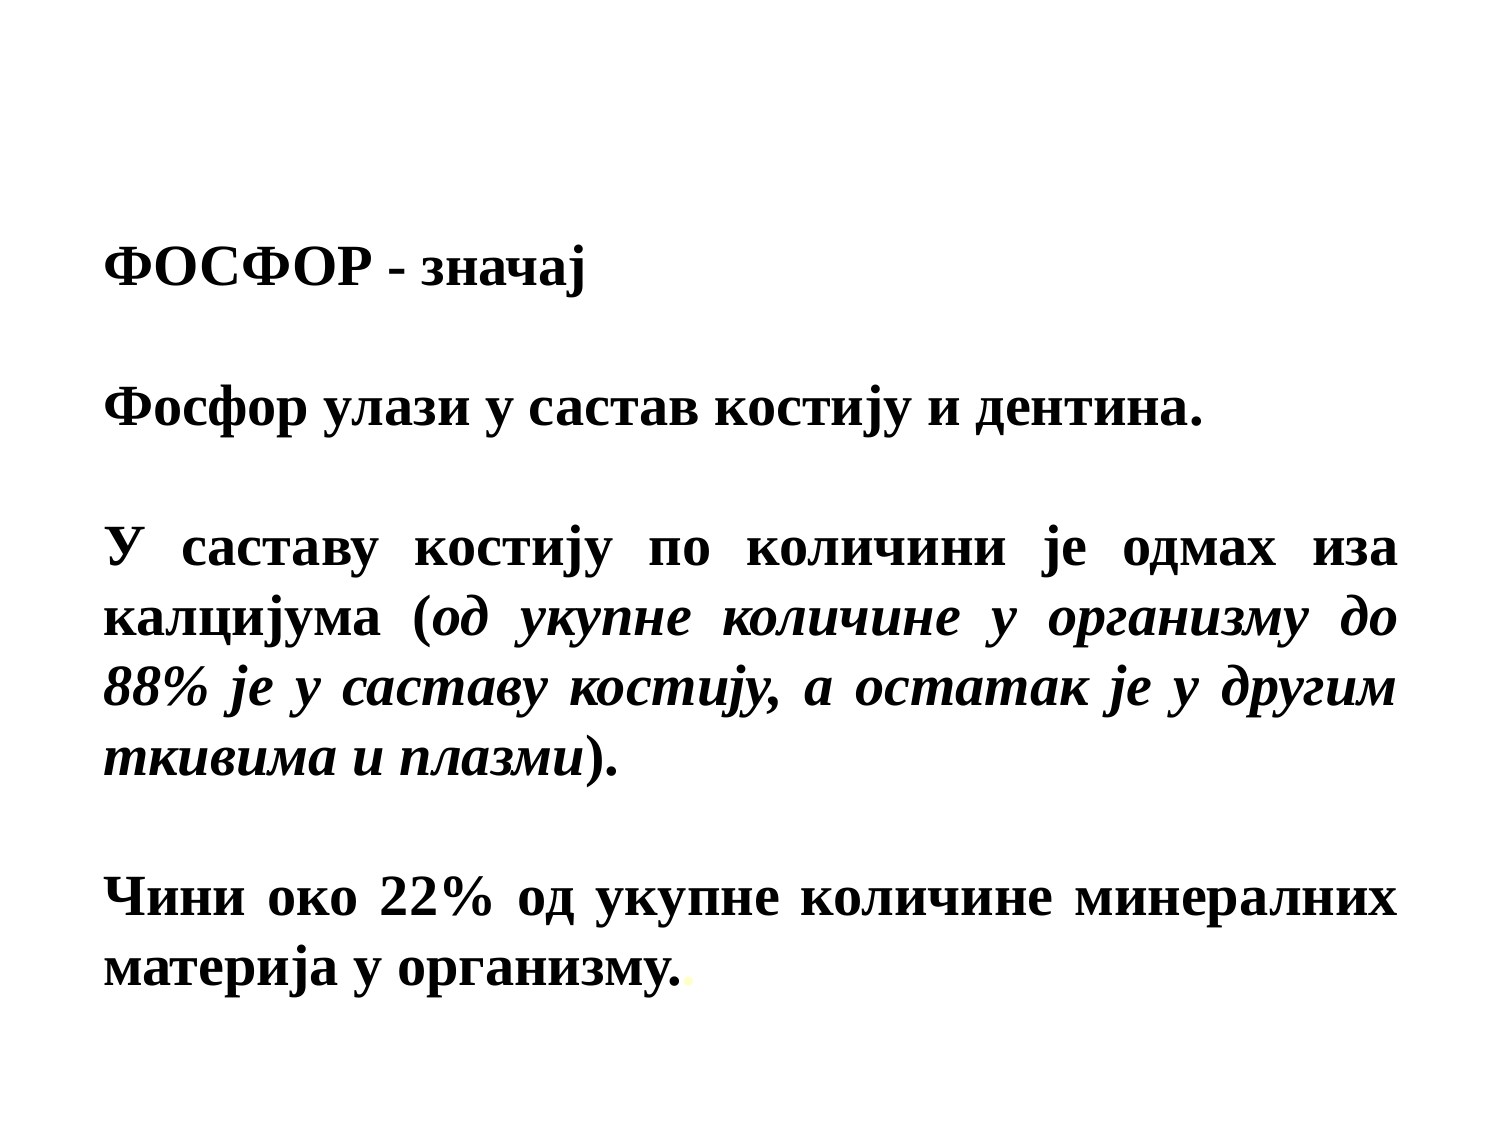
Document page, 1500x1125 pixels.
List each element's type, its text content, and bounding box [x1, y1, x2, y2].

text_box ФОСФОР - значај Фосфор улази у састав костију и дентина. У саставу костију по количини је одмах иза калцијума (од укупне количине у организму до 88% је у саставу костију, а остатак је у другим ткивима и плазми). Чини око 22% од укупне количине минералних материја у организму.. [88, 220, 1414, 1005]
